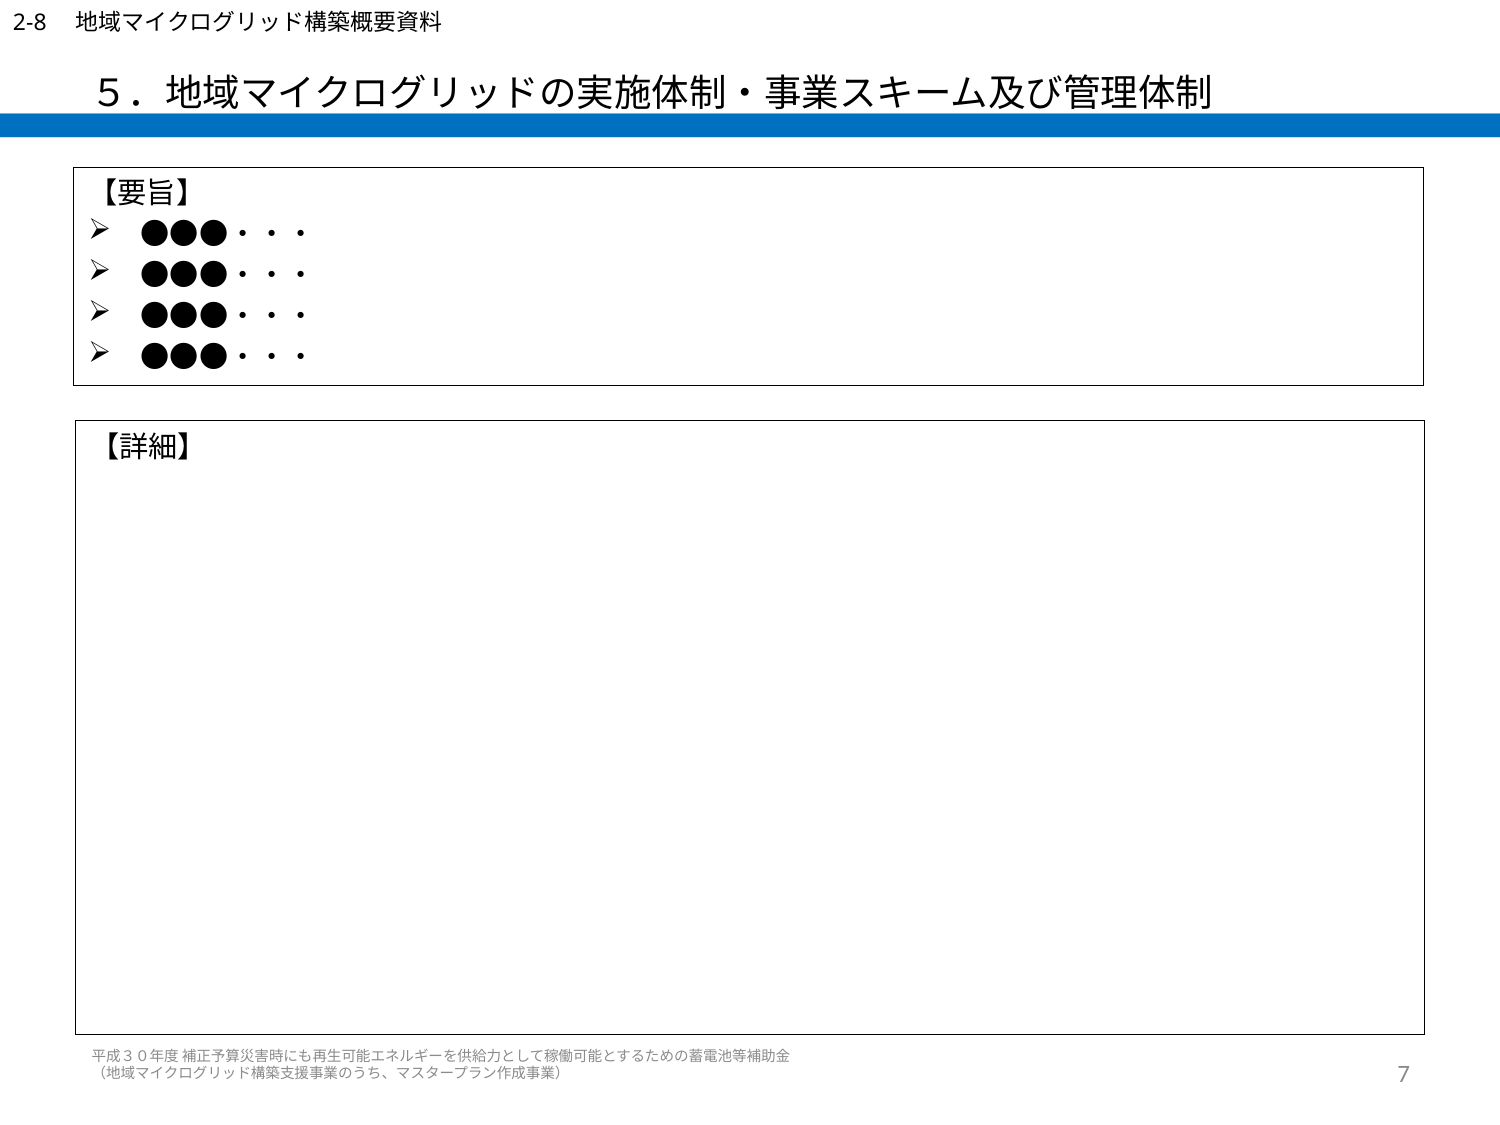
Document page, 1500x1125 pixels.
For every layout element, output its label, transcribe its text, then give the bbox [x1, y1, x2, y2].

text_box [0, 113, 1500, 138]
text_box 平成３０年度 補正予算災害時にも再生可能エネルギーを供給力として稼働可能とするための蓄電池等補助金 （地域マイクログリッド構築支援事業のうち、マスタープラン作成事業） [76, 1042, 988, 1103]
slide_number 7 [1074, 1042, 1425, 1103]
text_box 2-8 地域マイクログリッド構築概要資料 [0, 0, 467, 61]
list 【詳細】 [75, 420, 1425, 1035]
title ５．地域マイクログリッドの実施体制・事業スキーム及び管理体制 [75, 45, 1425, 113]
list 【要旨】 ●●●・・・ ●●●・・・ ●●●・・・ ●●●・・・ [73, 167, 1424, 386]
